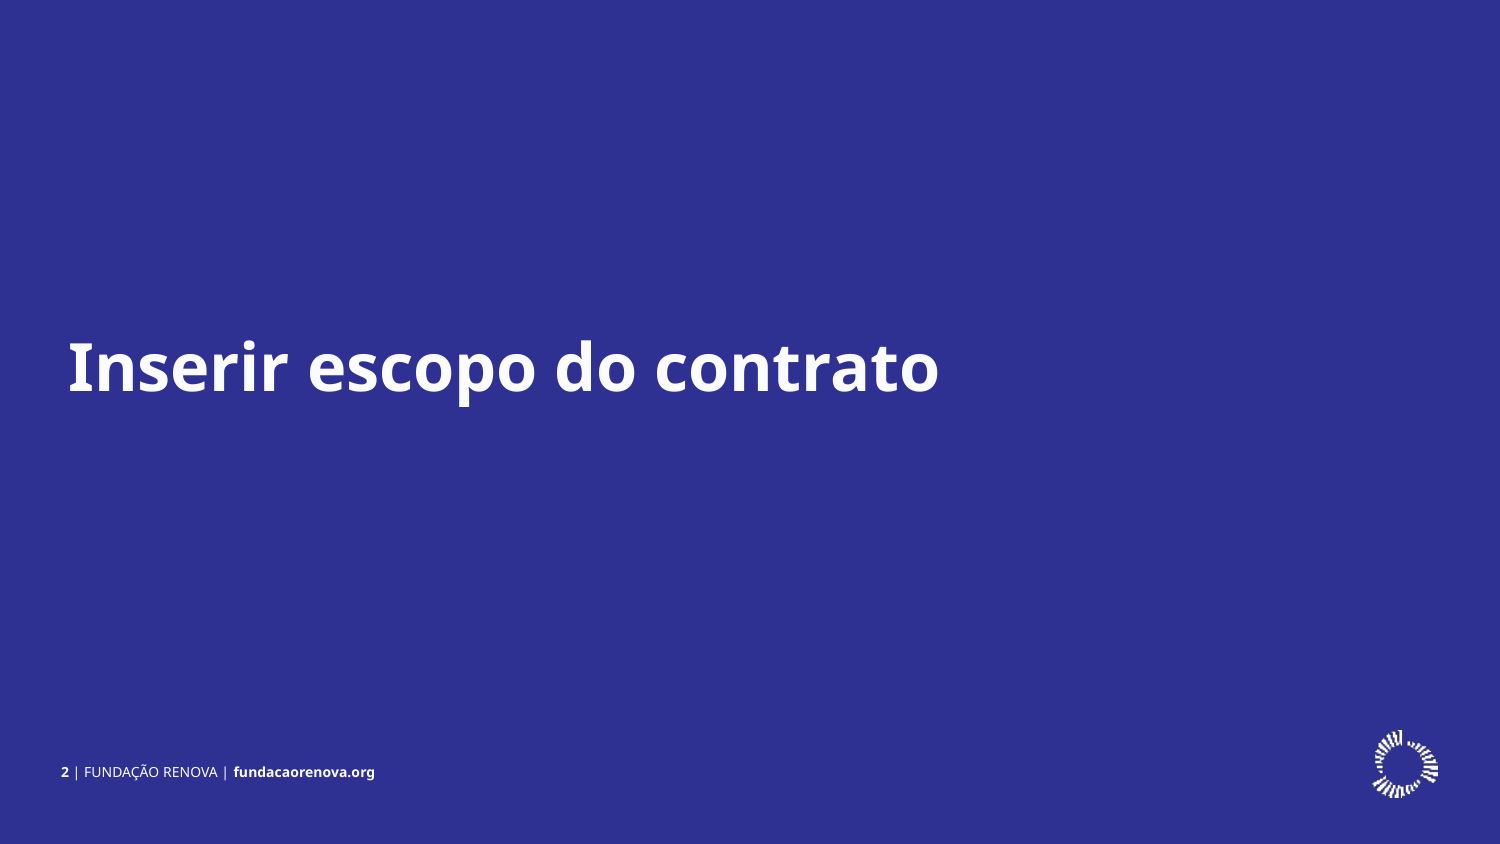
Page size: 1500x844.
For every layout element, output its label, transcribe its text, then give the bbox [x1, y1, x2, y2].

list Inserir escopo do contrato [48, 300, 1111, 658]
picture [1372, 730, 1438, 798]
